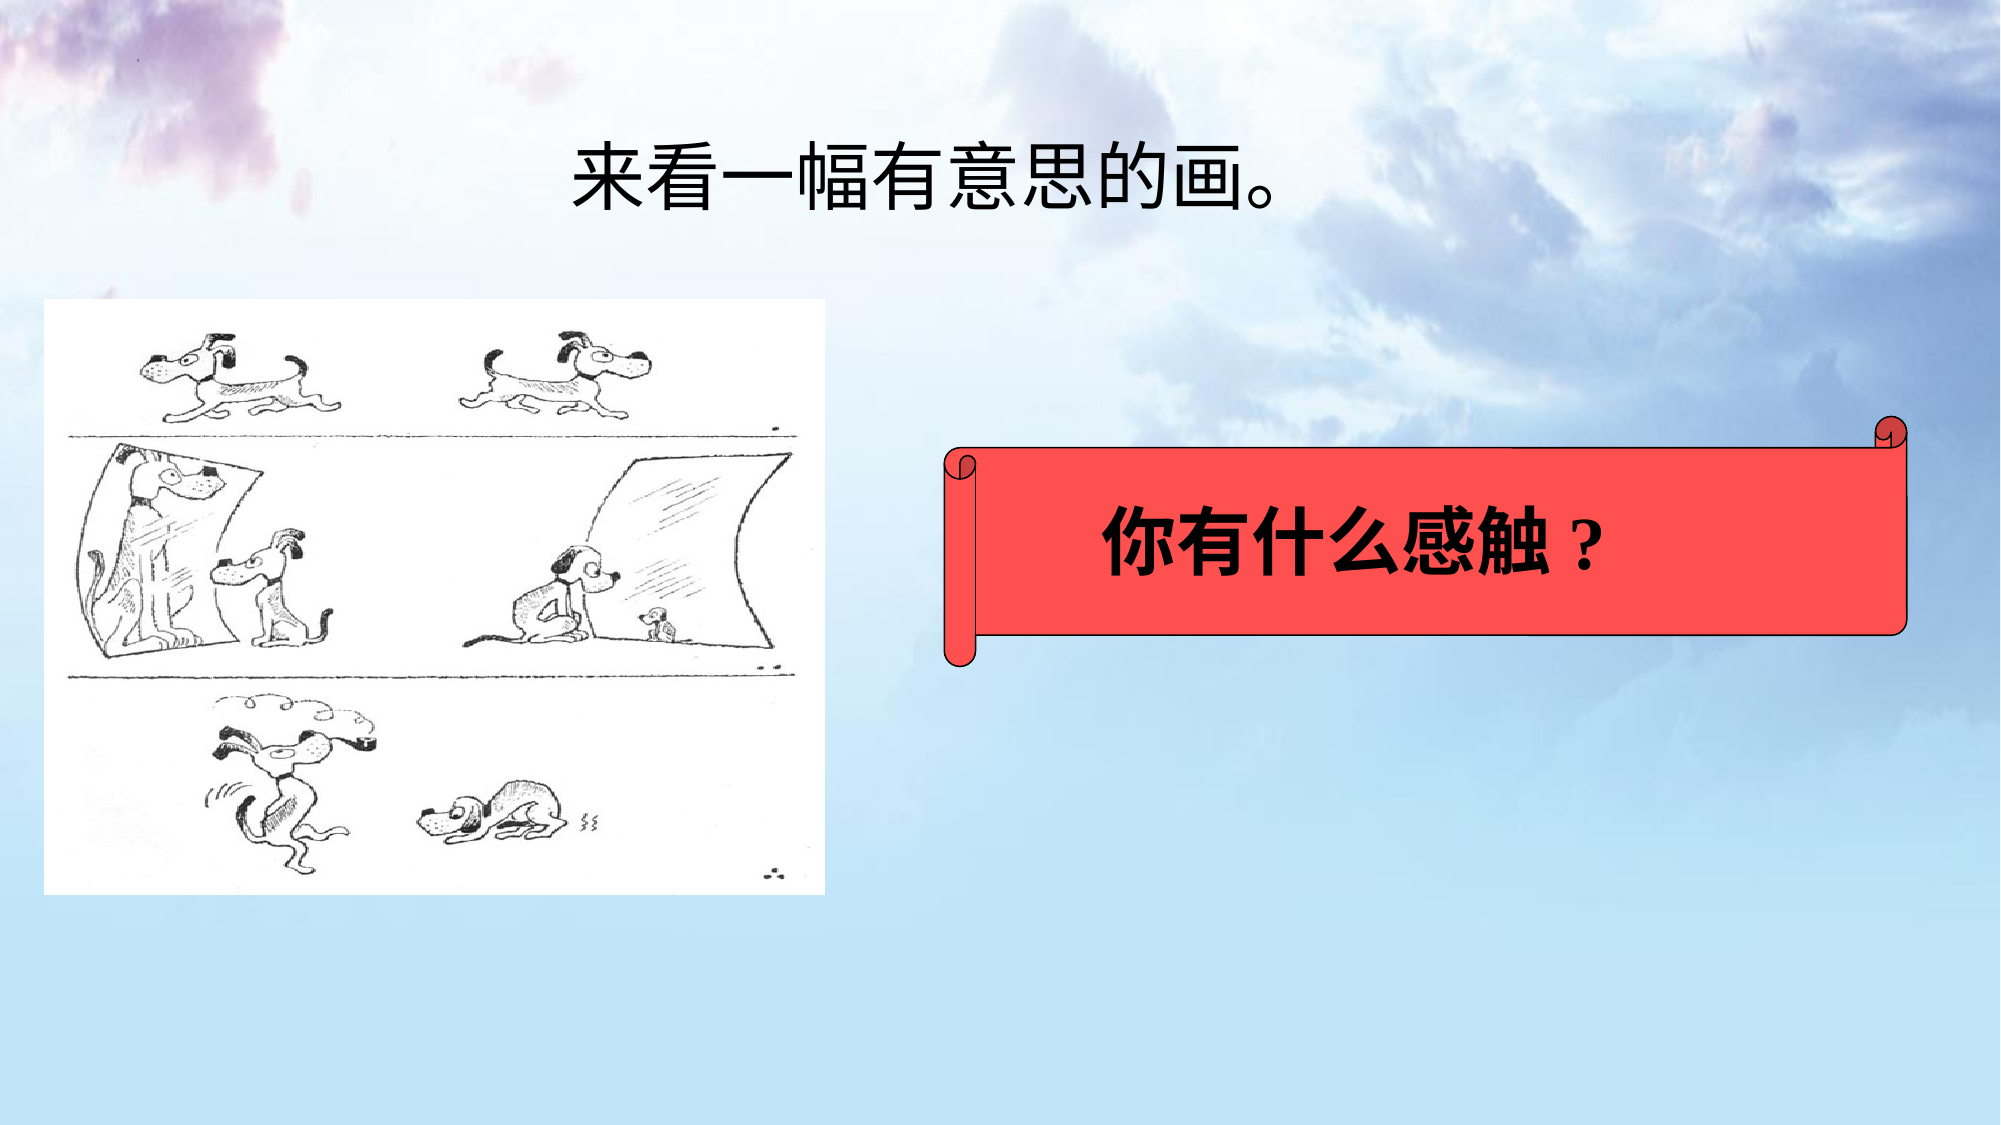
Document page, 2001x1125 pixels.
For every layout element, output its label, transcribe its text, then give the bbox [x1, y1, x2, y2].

text_box [944, 416, 1907, 667]
text_box 你有什么感触? [1086, 487, 1774, 592]
text_box 来看一幅有意思的画。 [555, 121, 1394, 227]
picture [0, 0, 2001, 1125]
